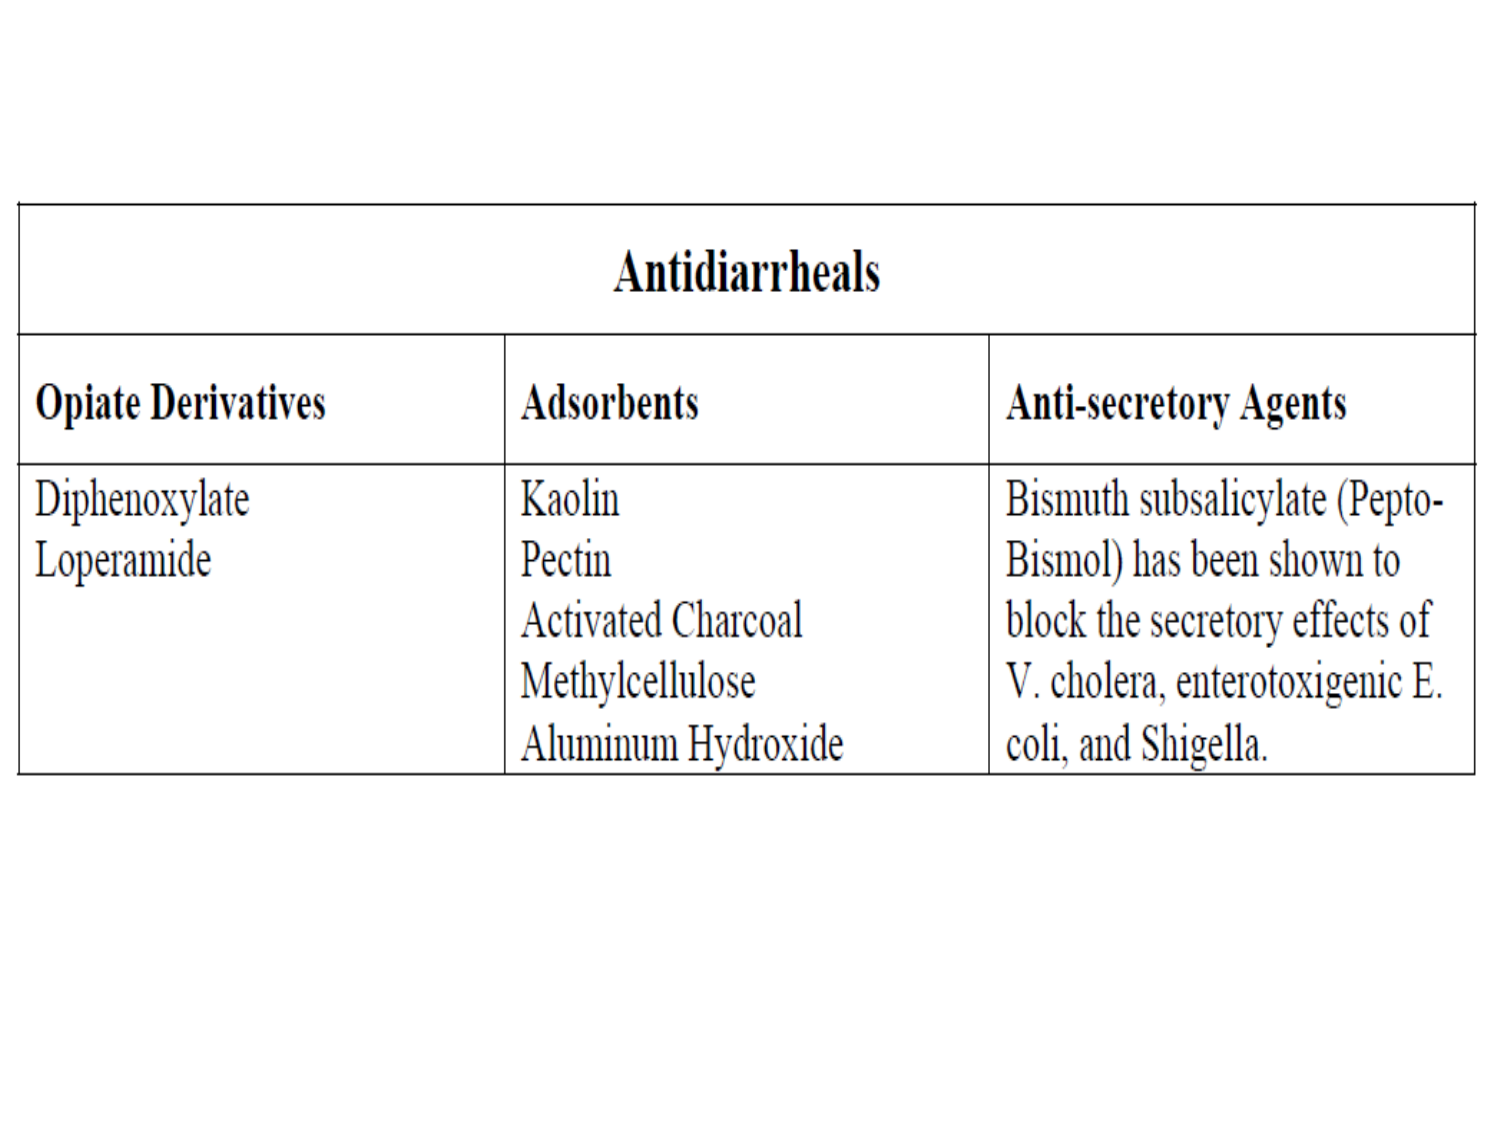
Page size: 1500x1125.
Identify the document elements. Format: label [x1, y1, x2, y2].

picture [0, 160, 1500, 803]
